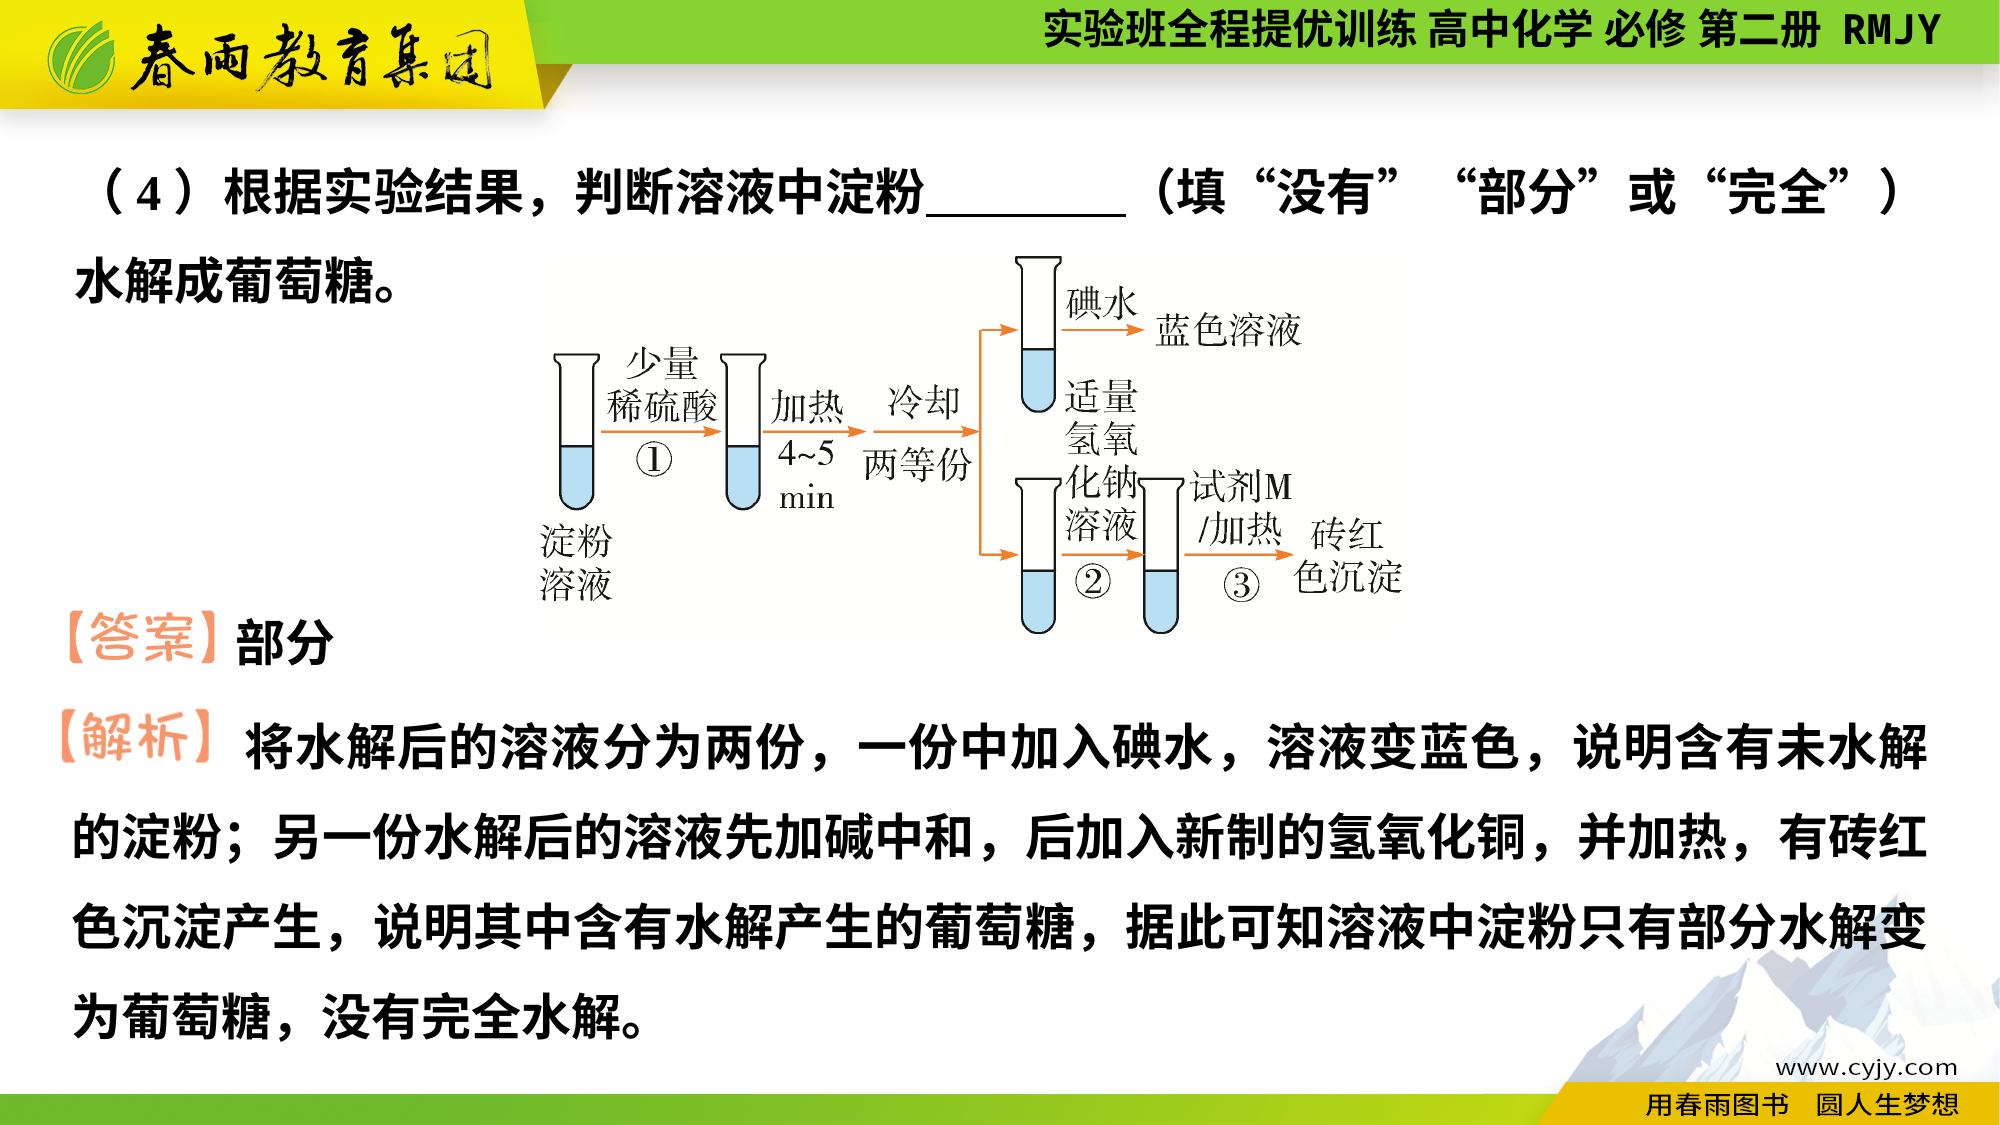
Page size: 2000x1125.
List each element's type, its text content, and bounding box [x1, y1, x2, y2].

text_box 部分 [220, 574, 1944, 678]
picture [0, 0, 2000, 1125]
text_box 将水解后的溶液分为两份，一份中加入碘水，溶液变蓝色，说明含有未水解的淀粉；另一份水解后的溶液先加碱中和，后加入新制的氢氧化铜，并加热，有砖红色沉淀产生，说明其中含有水解产生的葡萄糖，据此可知溶液中淀粉只有部分水解变为葡萄糖，没有完全水解。 [56, 678, 1944, 1053]
list （4）根据实验结果，判断溶液中淀粉 （填“没有”“部分”或“完全”）水解成葡萄糖。 [59, 122, 1944, 308]
